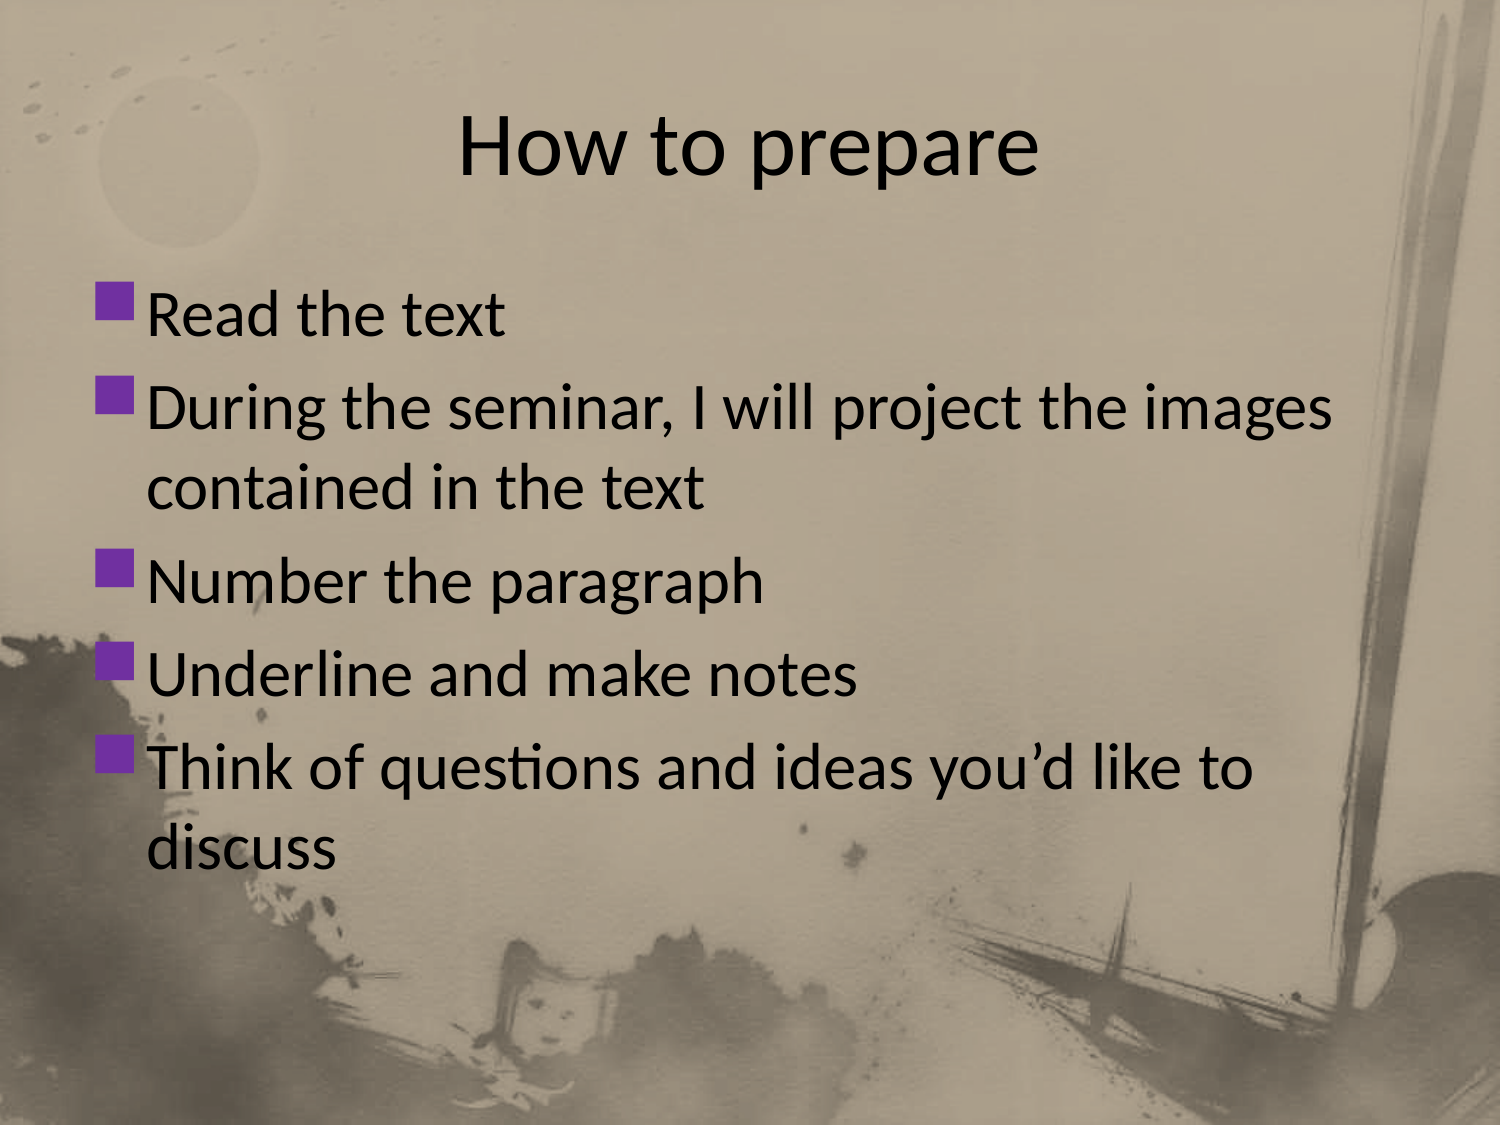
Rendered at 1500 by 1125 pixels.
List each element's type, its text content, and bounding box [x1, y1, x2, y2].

title How to prepare [75, 45, 1425, 233]
list Read the text During the seminar, I will project the images contained in the text Number the paragraph Underline and make notes Think of questions and ideas you’d like to discuss [75, 262, 1425, 1005]
